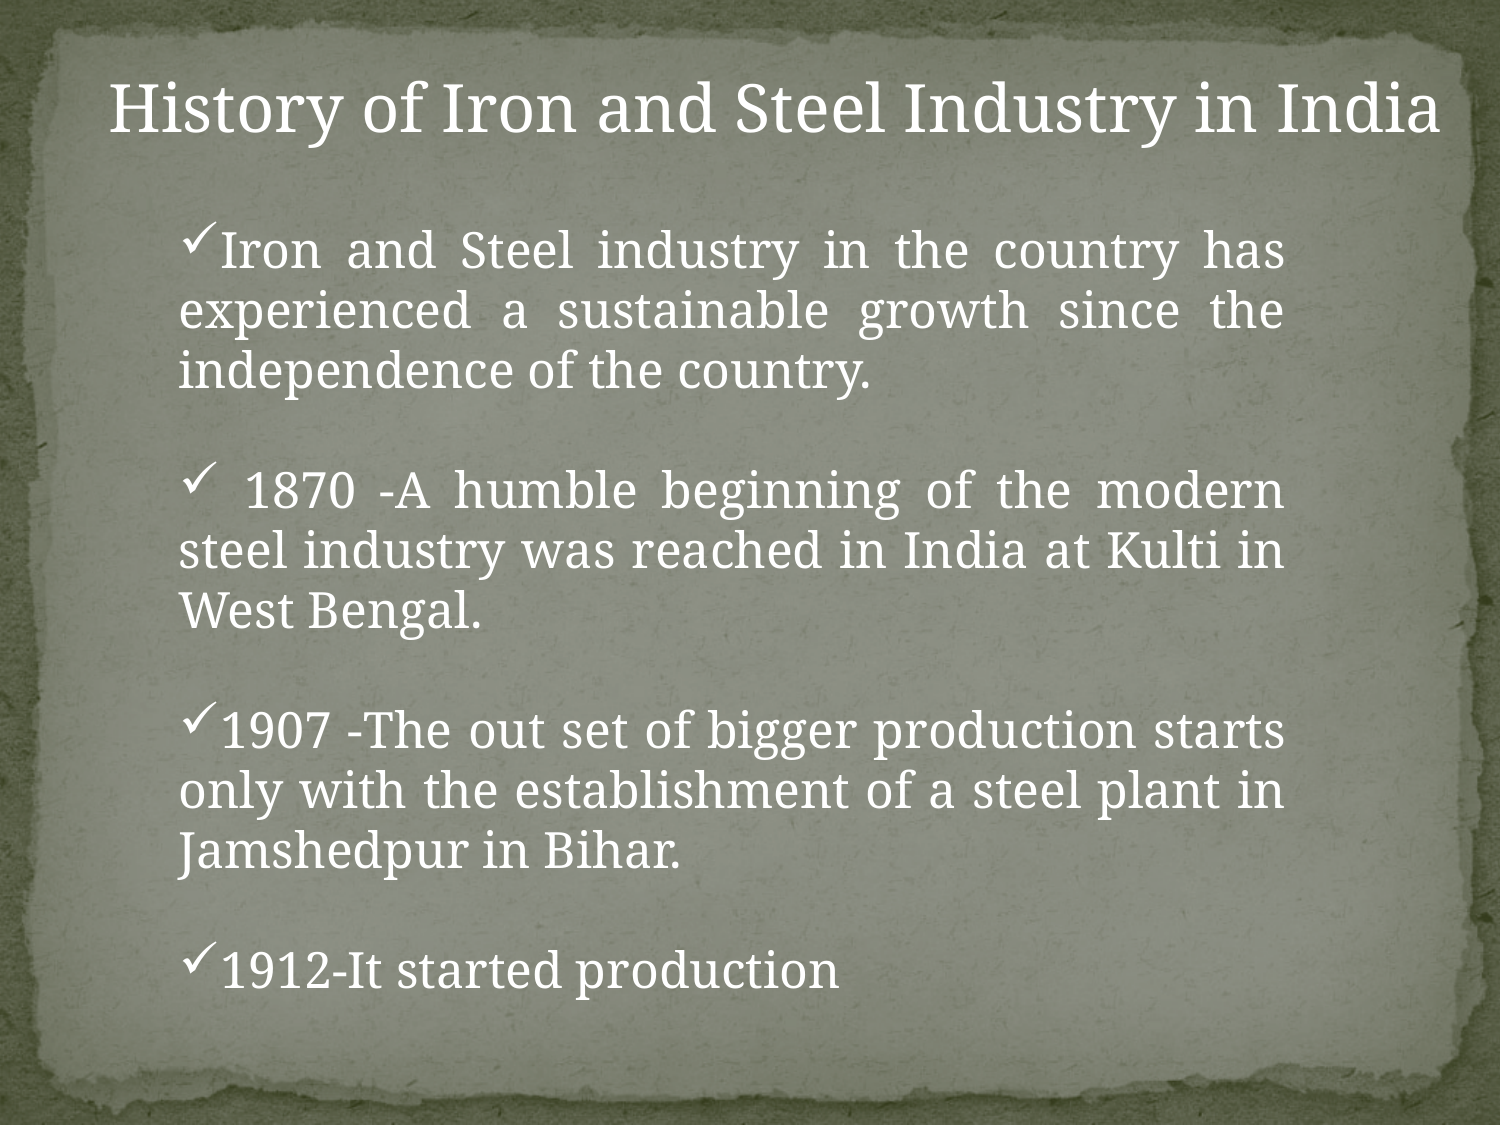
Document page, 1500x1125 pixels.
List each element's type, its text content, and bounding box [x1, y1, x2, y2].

text_box History of Iron and Steel Industry in India [94, 58, 1460, 154]
text_box Iron and Steel industry in the country has experienced a sustainable growth since the independence of the country. 1870 -A humble beginning of the modern steel industry was reached in India at Kulti in West Bengal. 1907 -The out set of bigger production starts only with the establishment of a steel plant in Jamshedpur in Bihar. 1912-It started production [164, 210, 1301, 1006]
